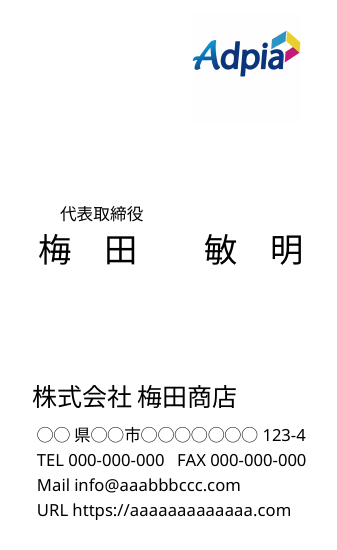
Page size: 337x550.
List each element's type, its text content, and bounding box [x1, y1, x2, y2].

text_box 代表取締役 [35, 204, 169, 243]
text_box 梅 田 敏 明 [22, 228, 320, 295]
text_box ◯◯県◯◯市◯◯◯◯◯◯◯123-4 TEL 000-000-000 FAX 000-000-000 Mail info@aaabbbccc.com URL https://aaaaaaaaaaaaa.com [22, 419, 335, 522]
text_box 株式会社 梅田商店 [17, 381, 328, 419]
picture [192, 13, 301, 123]
